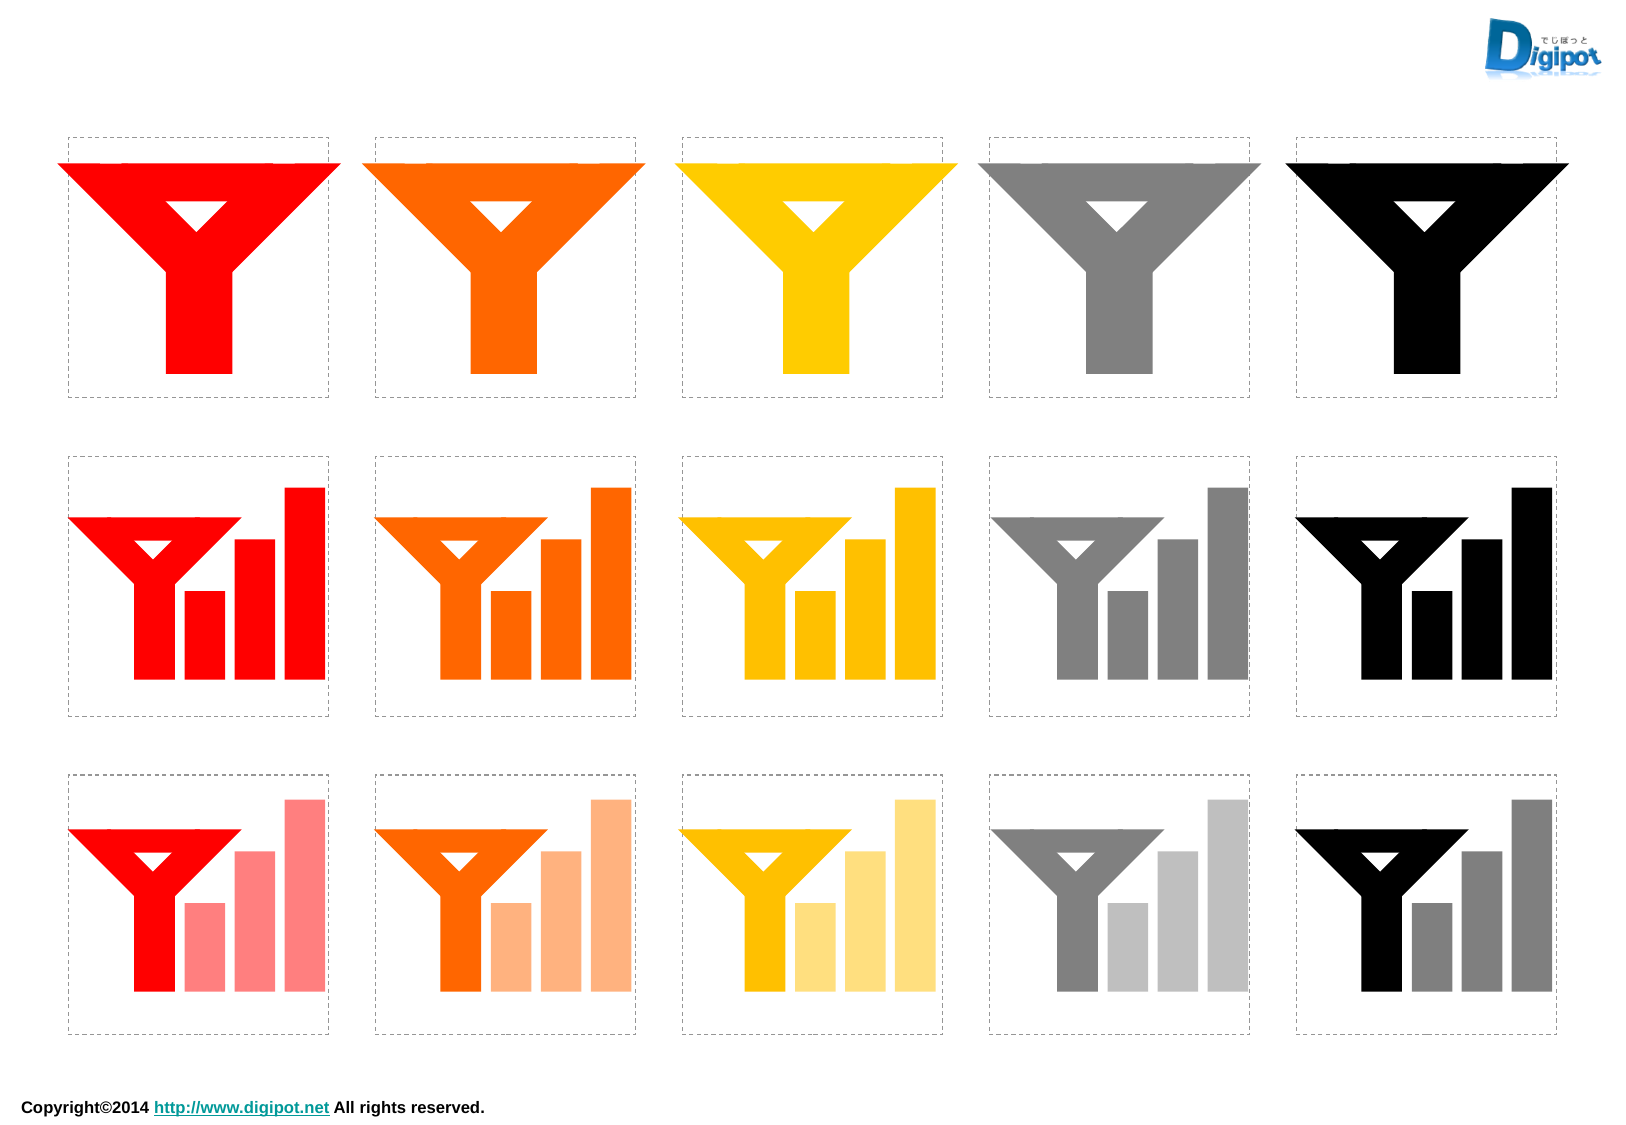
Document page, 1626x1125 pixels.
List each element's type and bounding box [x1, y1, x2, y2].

text_box [703, 455, 936, 680]
text_box [98, 62, 300, 375]
text_box [92, 455, 326, 680]
text_box [715, 62, 917, 375]
text_box [403, 62, 605, 375]
text_box [1015, 767, 1249, 992]
text_box [92, 767, 326, 992]
text_box [399, 767, 632, 992]
text_box [1319, 767, 1553, 992]
text_box [1326, 62, 1528, 375]
text_box [399, 455, 632, 680]
text_box [1015, 455, 1249, 680]
text_box [1319, 455, 1553, 680]
text_box [703, 767, 936, 992]
text_box [1018, 62, 1220, 375]
picture [1485, 18, 1602, 82]
